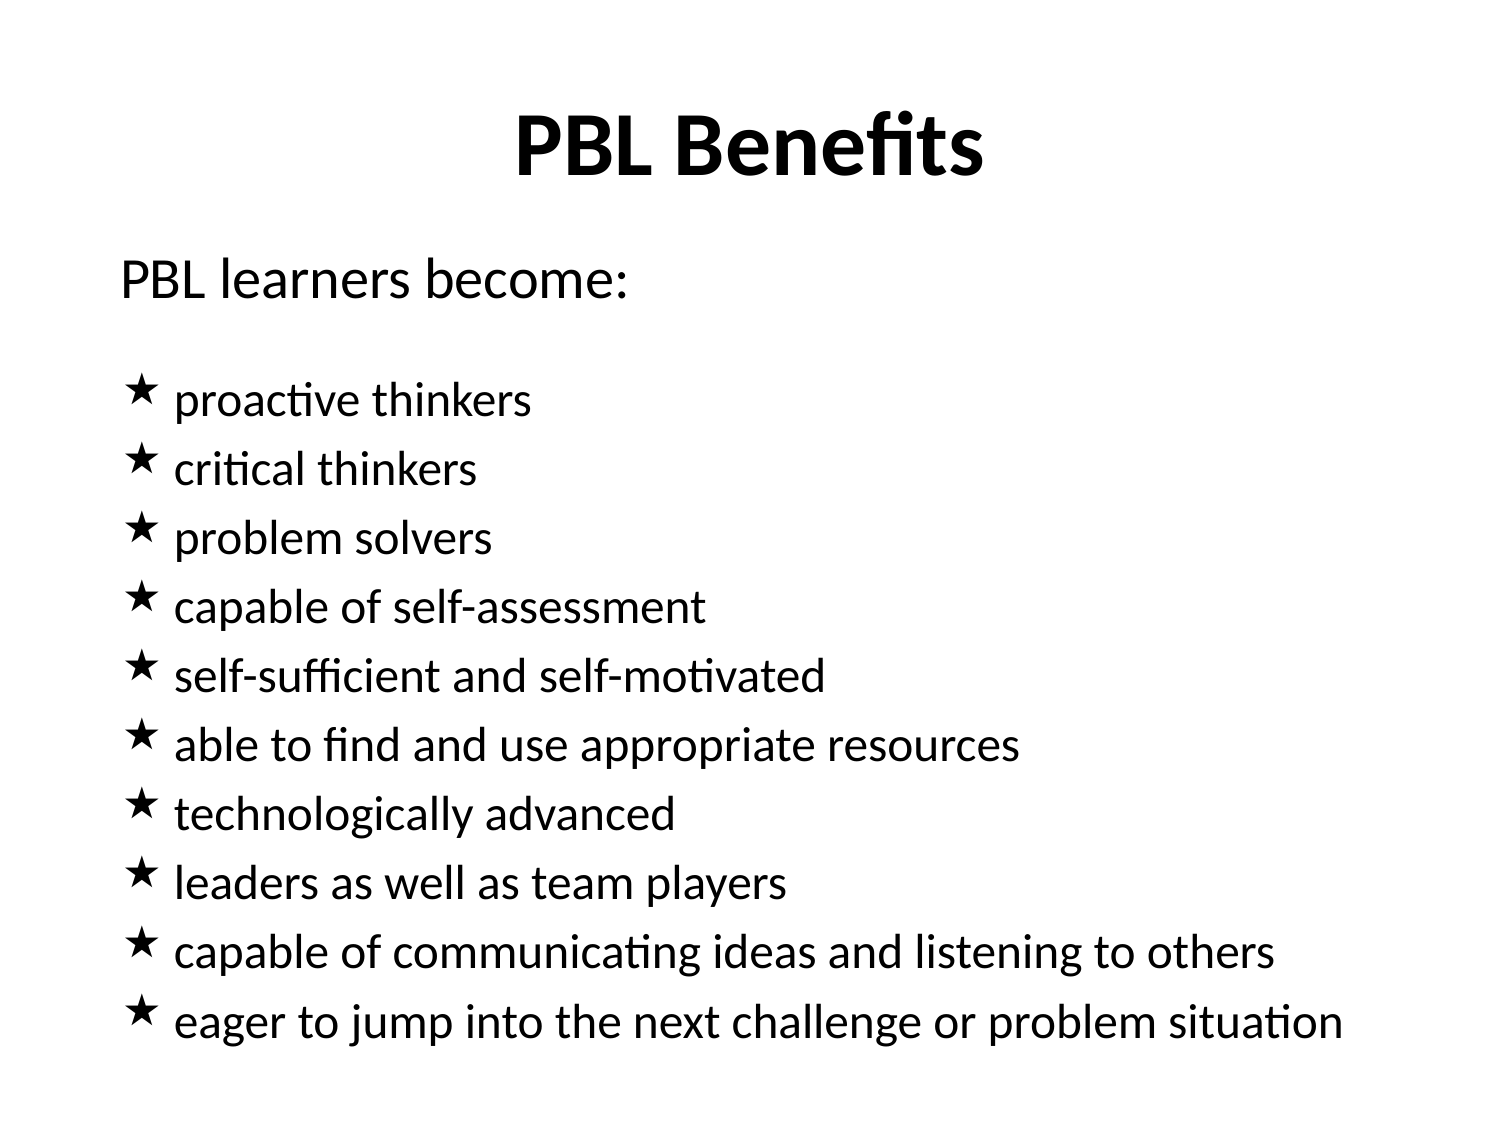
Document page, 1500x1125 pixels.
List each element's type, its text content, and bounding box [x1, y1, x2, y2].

text_box PBL learners become: [105, 232, 1425, 318]
title PBL Benefits [74, 44, 1426, 233]
list proactive thinkers critical thinkers problem solvers capable of self-assessment self-sufficient and self-motivated able to find and use appropriate resources technologically advanced leaders as well as team players capable of communicating ideas and listening to others eager to jump into the next challenge or problem situation [104, 359, 1426, 1070]
